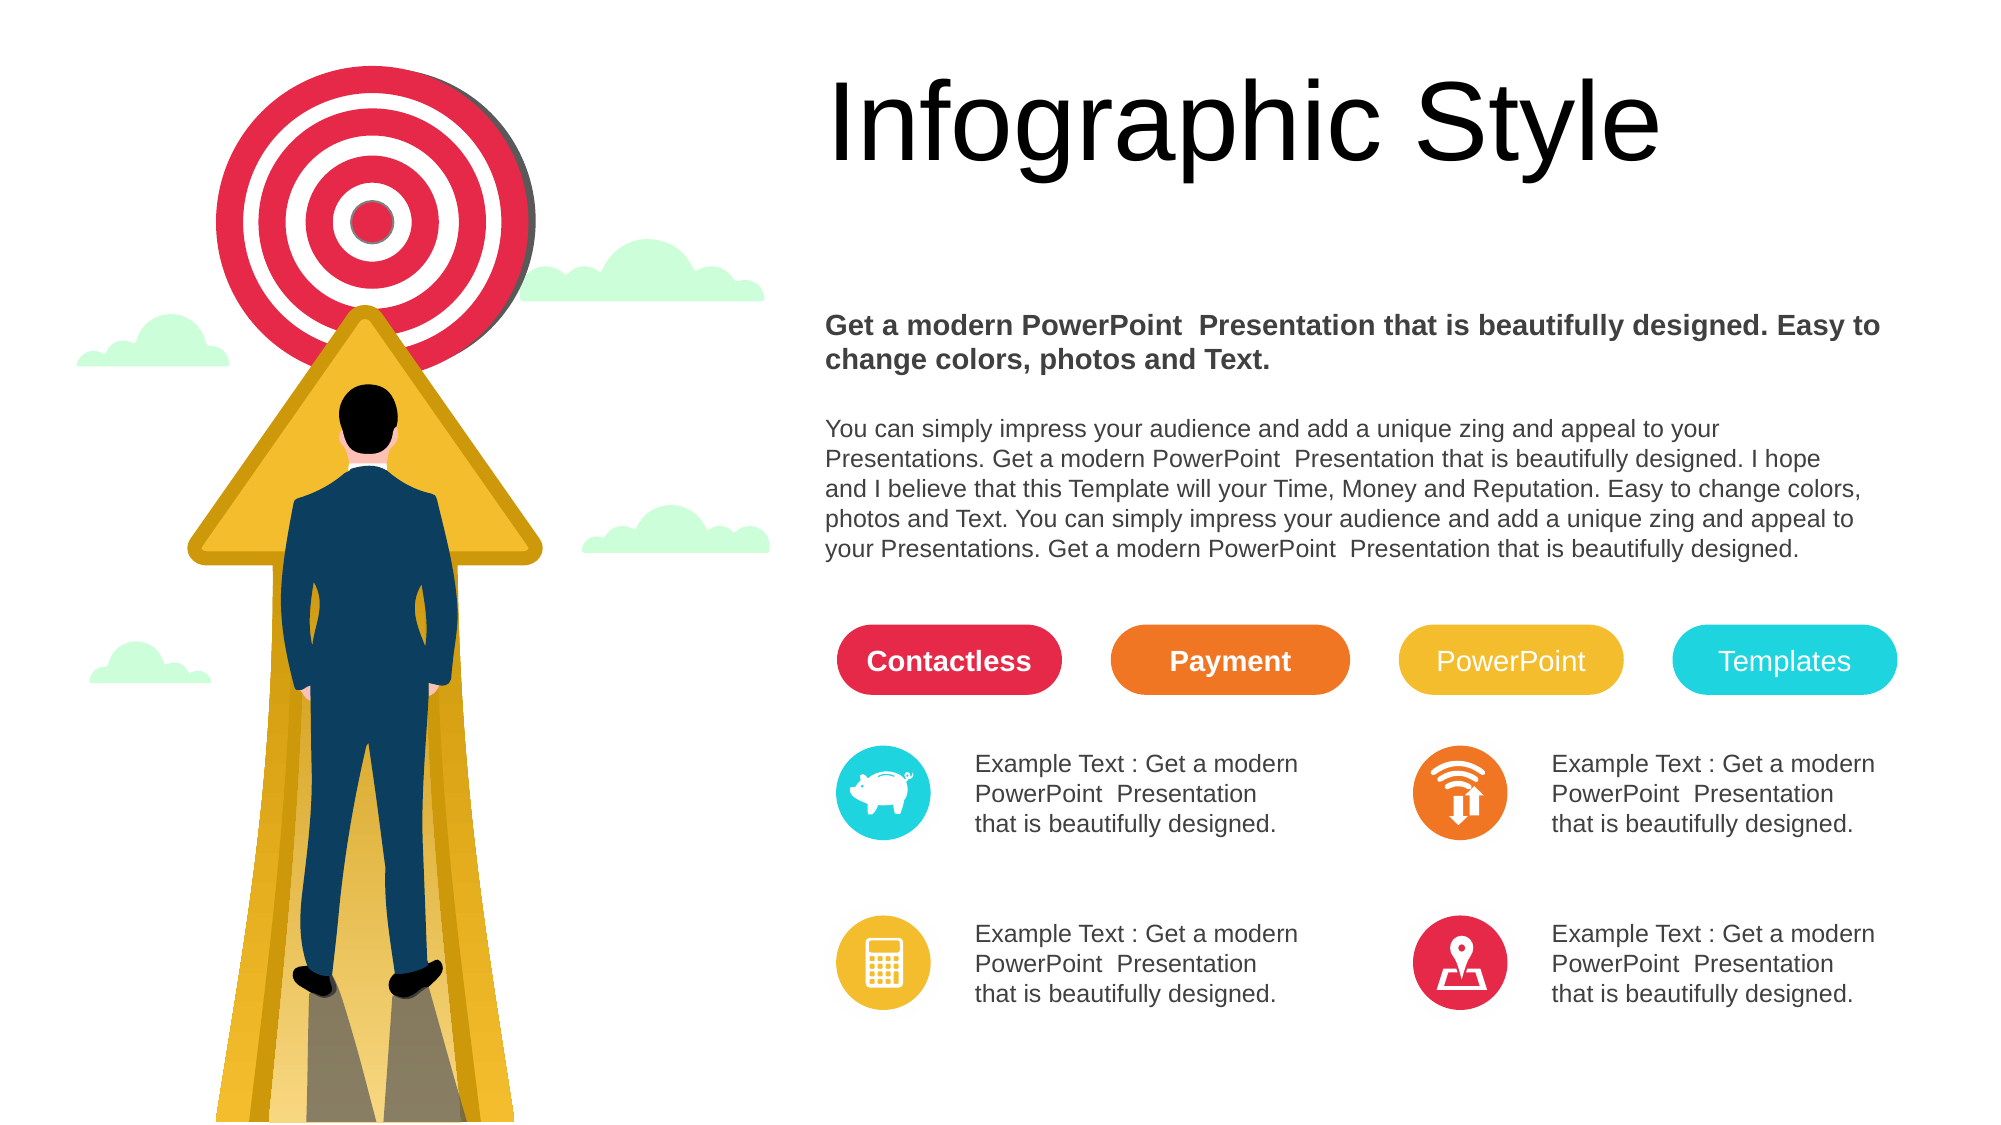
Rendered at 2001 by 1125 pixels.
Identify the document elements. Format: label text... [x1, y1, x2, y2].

text_box Contactless [836, 624, 1062, 695]
text_box [864, 936, 905, 989]
text_box You can simply impress your audience and add a unique zing and appeal to your Presentations. Get a modern PowerPoint Presentation that is beautifully designed. I hope and I believe that this Template will your Time, Money and Reputation. Easy to change colors, photos and Text. You can simply impress your audience and add a unique zing and appeal to your Presentations. Get a modern PowerPoint Presentation that is beautifully designed. [810, 404, 1885, 570]
text_box Example Text : Get a modern PowerPoint Presentation that is beautifully designed. [959, 909, 1321, 1015]
text_box Payment [1110, 624, 1351, 695]
text_box [835, 914, 932, 1011]
text_box Get a modern PowerPoint Presentation that is beautifully designed. Easy to change colors, photos and Text. [810, 298, 1907, 384]
text_box [848, 770, 915, 816]
text_box [1411, 914, 1509, 1011]
text_box Example Text : Get a modern PowerPoint Presentation that is beautifully designed. [1536, 909, 1898, 1015]
text_box Example Text : Get a modern PowerPoint Presentation that is beautifully designed. [959, 739, 1321, 845]
text_box [1435, 934, 1489, 991]
text_box PowerPoint [1398, 624, 1624, 695]
text_box [1411, 744, 1509, 842]
text_box [835, 744, 932, 842]
text_box Example Text : Get a modern PowerPoint Presentation that is beautifully designed. [1536, 739, 1898, 845]
text_box Templates [1672, 624, 1898, 695]
text_box [1429, 759, 1487, 827]
text_box Infographic Style [811, 55, 1952, 175]
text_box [76, 68, 770, 1123]
